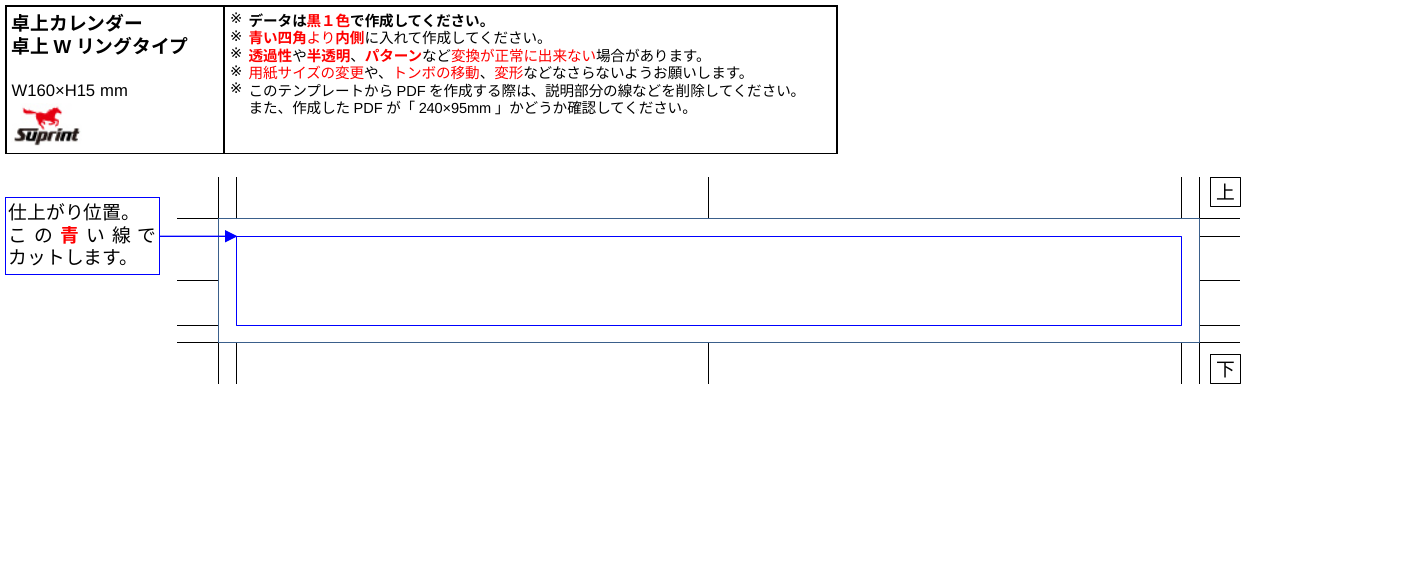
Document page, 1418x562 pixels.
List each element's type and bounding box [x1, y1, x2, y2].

picture [11, 103, 83, 149]
